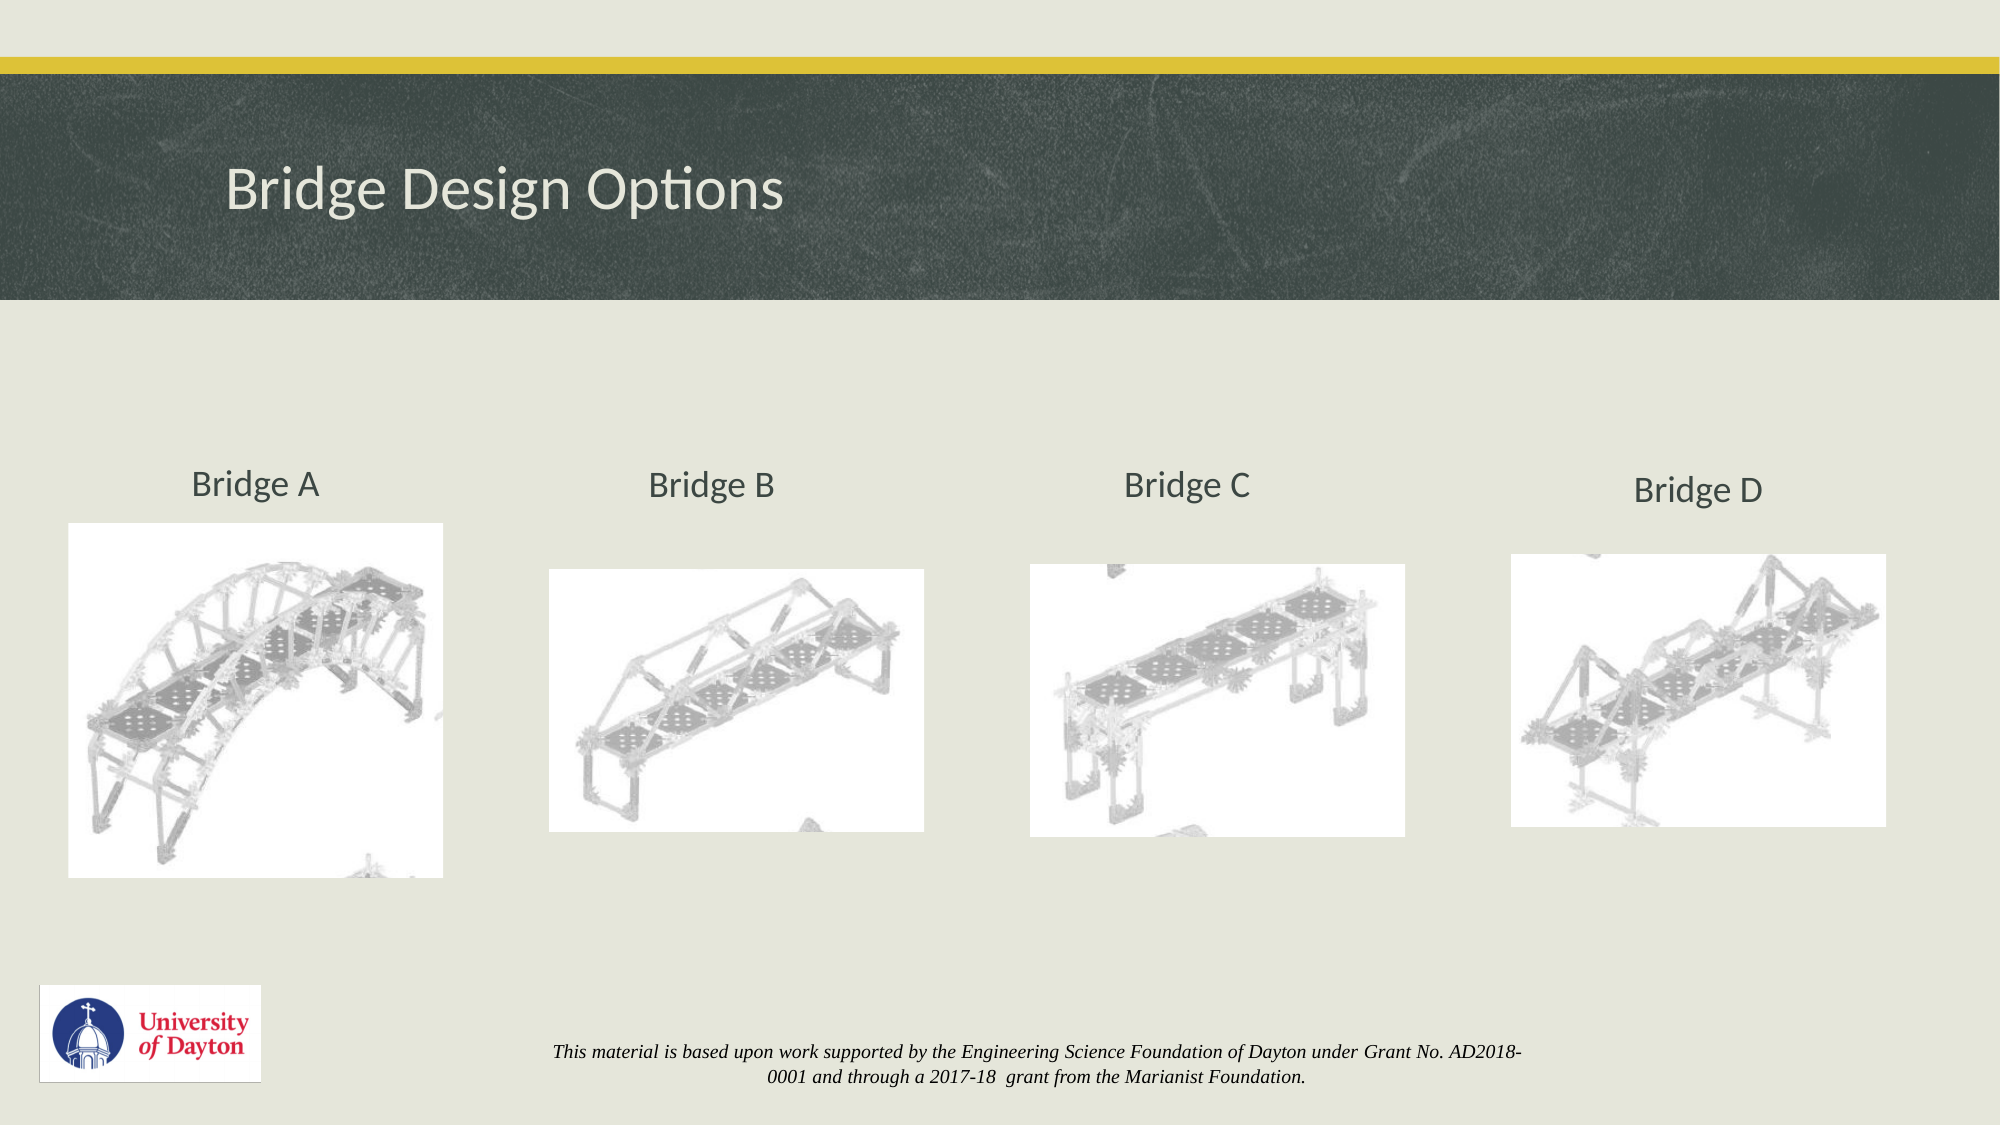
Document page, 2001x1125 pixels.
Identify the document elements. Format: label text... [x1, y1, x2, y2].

text_box Bridge B [621, 452, 803, 513]
picture [1029, 564, 1406, 837]
text_box Bridge C [1096, 452, 1279, 513]
text_box Bridge A [171, 451, 341, 513]
picture [1510, 554, 1887, 827]
text_box Bridge D [1607, 457, 1790, 519]
picture [0, 523, 444, 1125]
picture [548, 568, 925, 832]
title Bridge Design Options [210, 76, 1790, 300]
picture [0, 74, 2000, 300]
